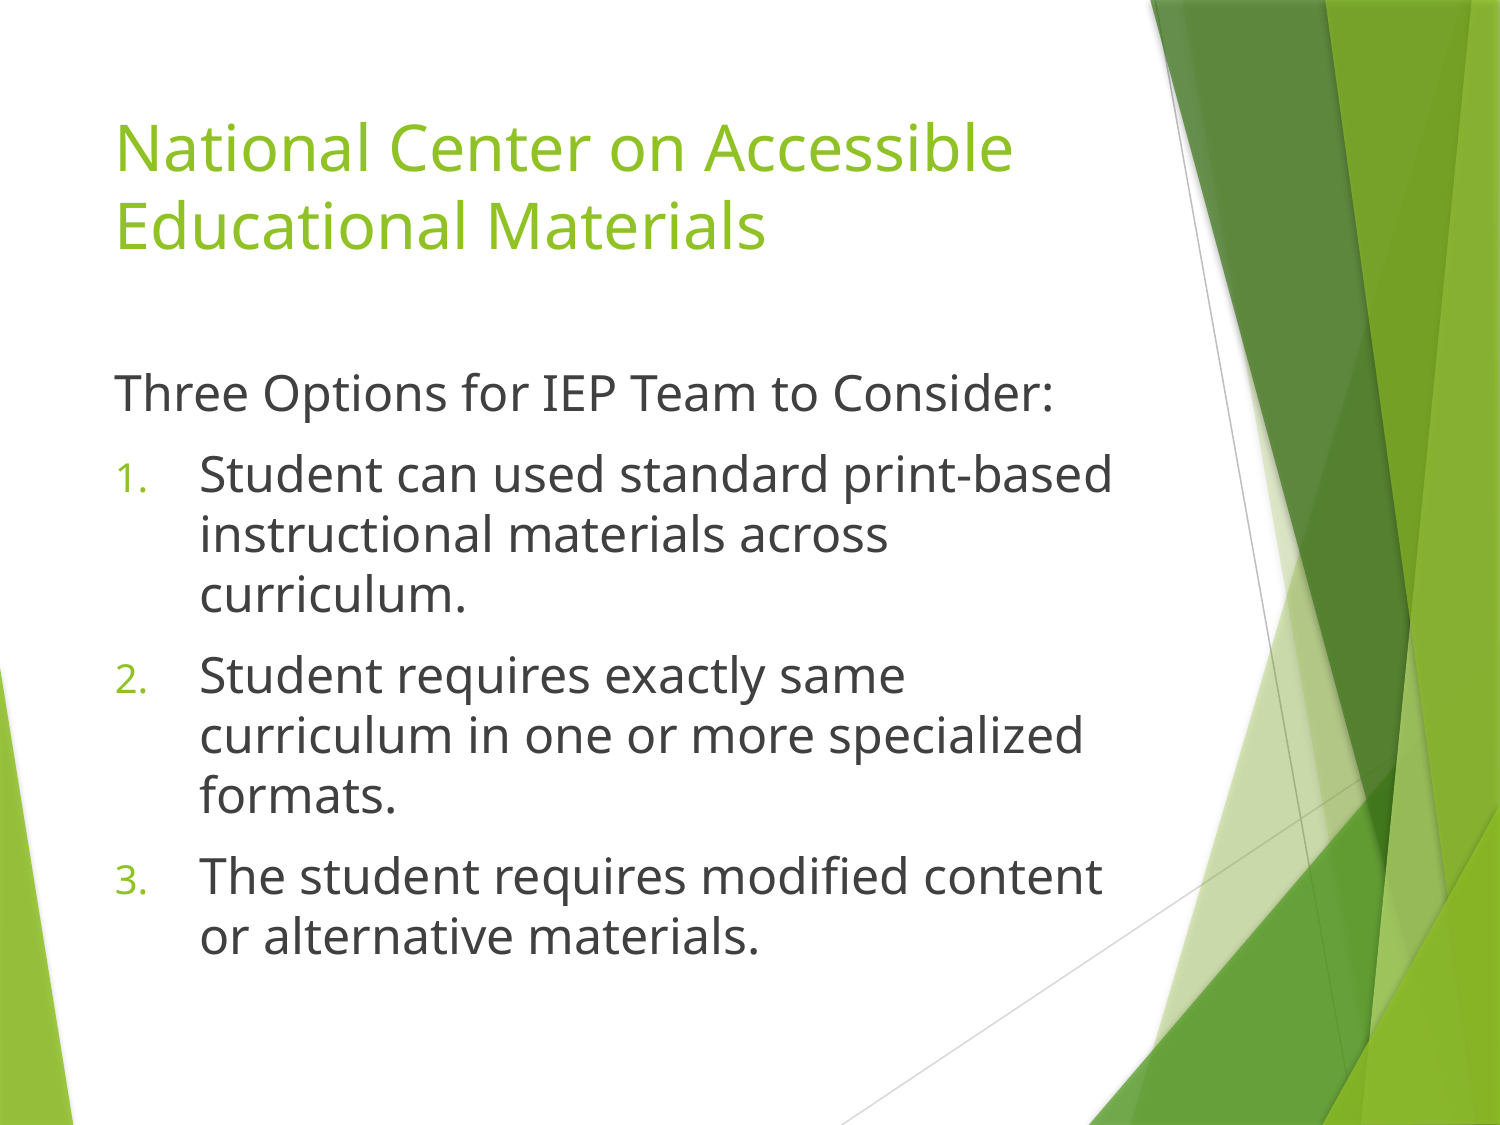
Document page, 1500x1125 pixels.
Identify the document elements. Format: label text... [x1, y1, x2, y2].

list Three Options for IEP Team to Consider: Student can used standard print-based instructional materials across curriculum. Student requires exactly same curriculum in one or more specialized formats. The student requires modified content or alternative materials. [99, 354, 1142, 992]
title National Center on Accessible Educational Materials [99, 99, 1142, 317]
